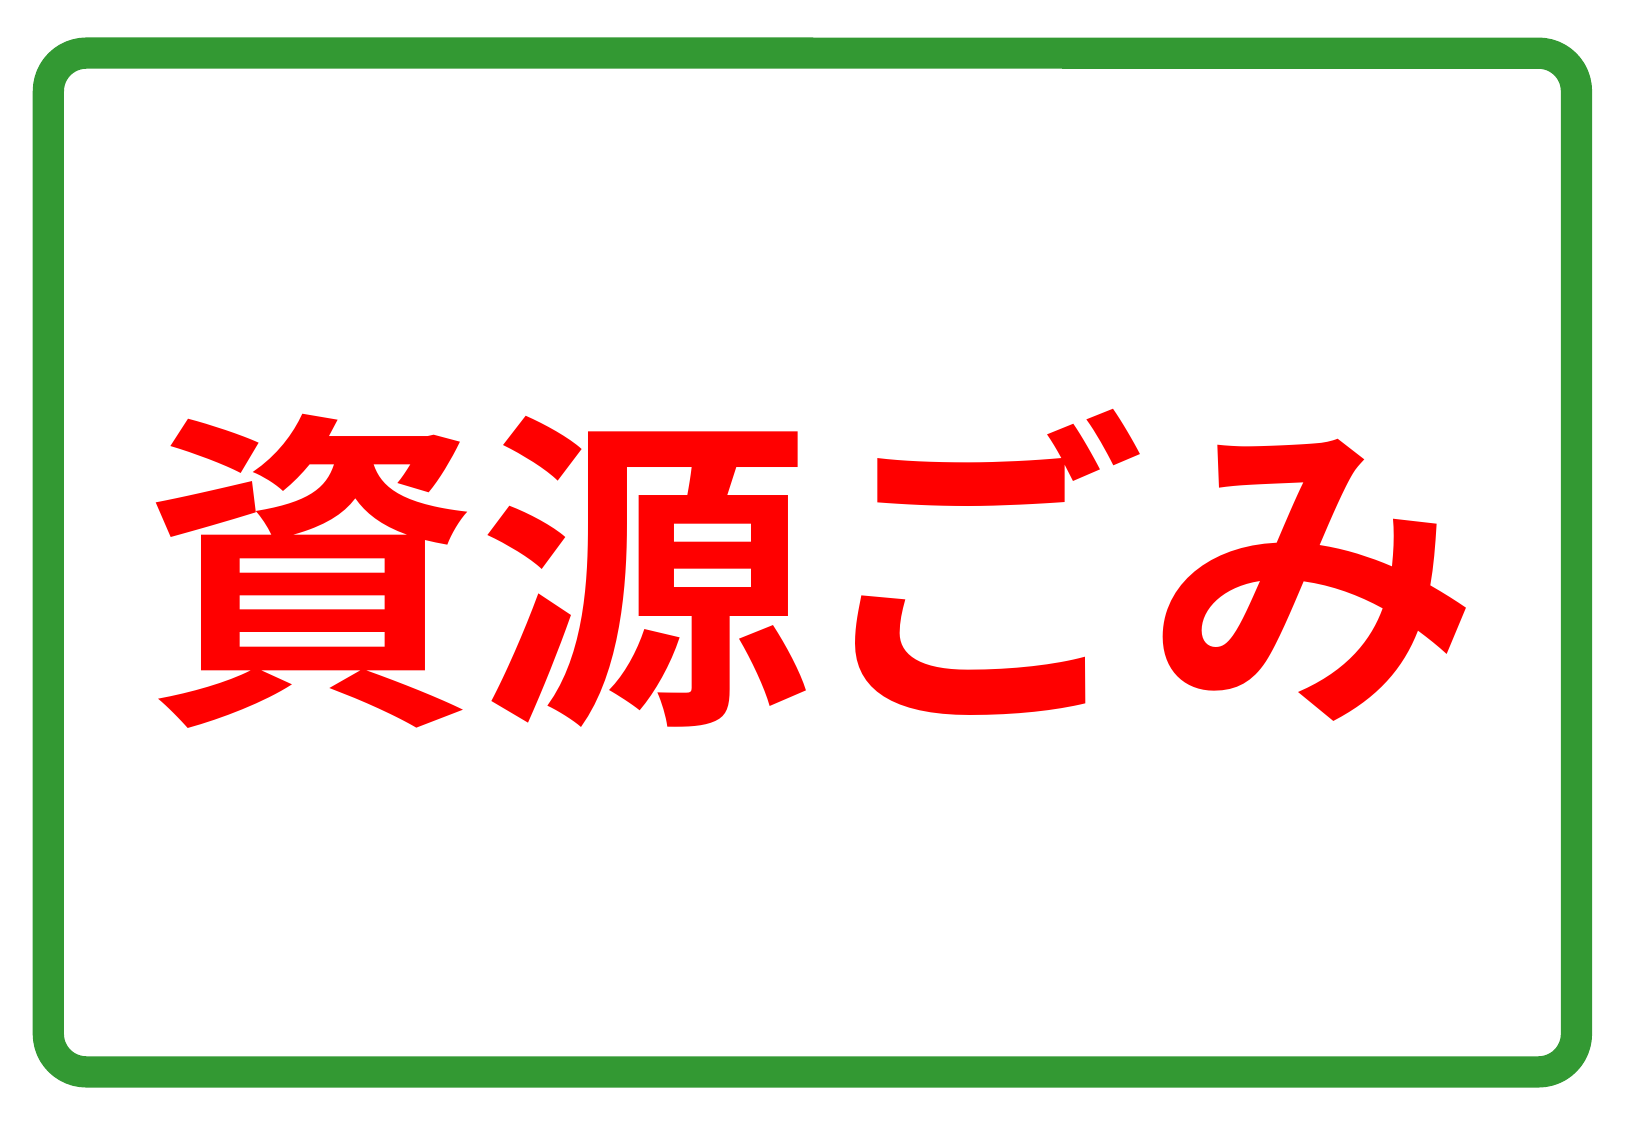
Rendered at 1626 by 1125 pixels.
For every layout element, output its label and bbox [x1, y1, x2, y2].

text_box [46, 50, 1579, 1075]
